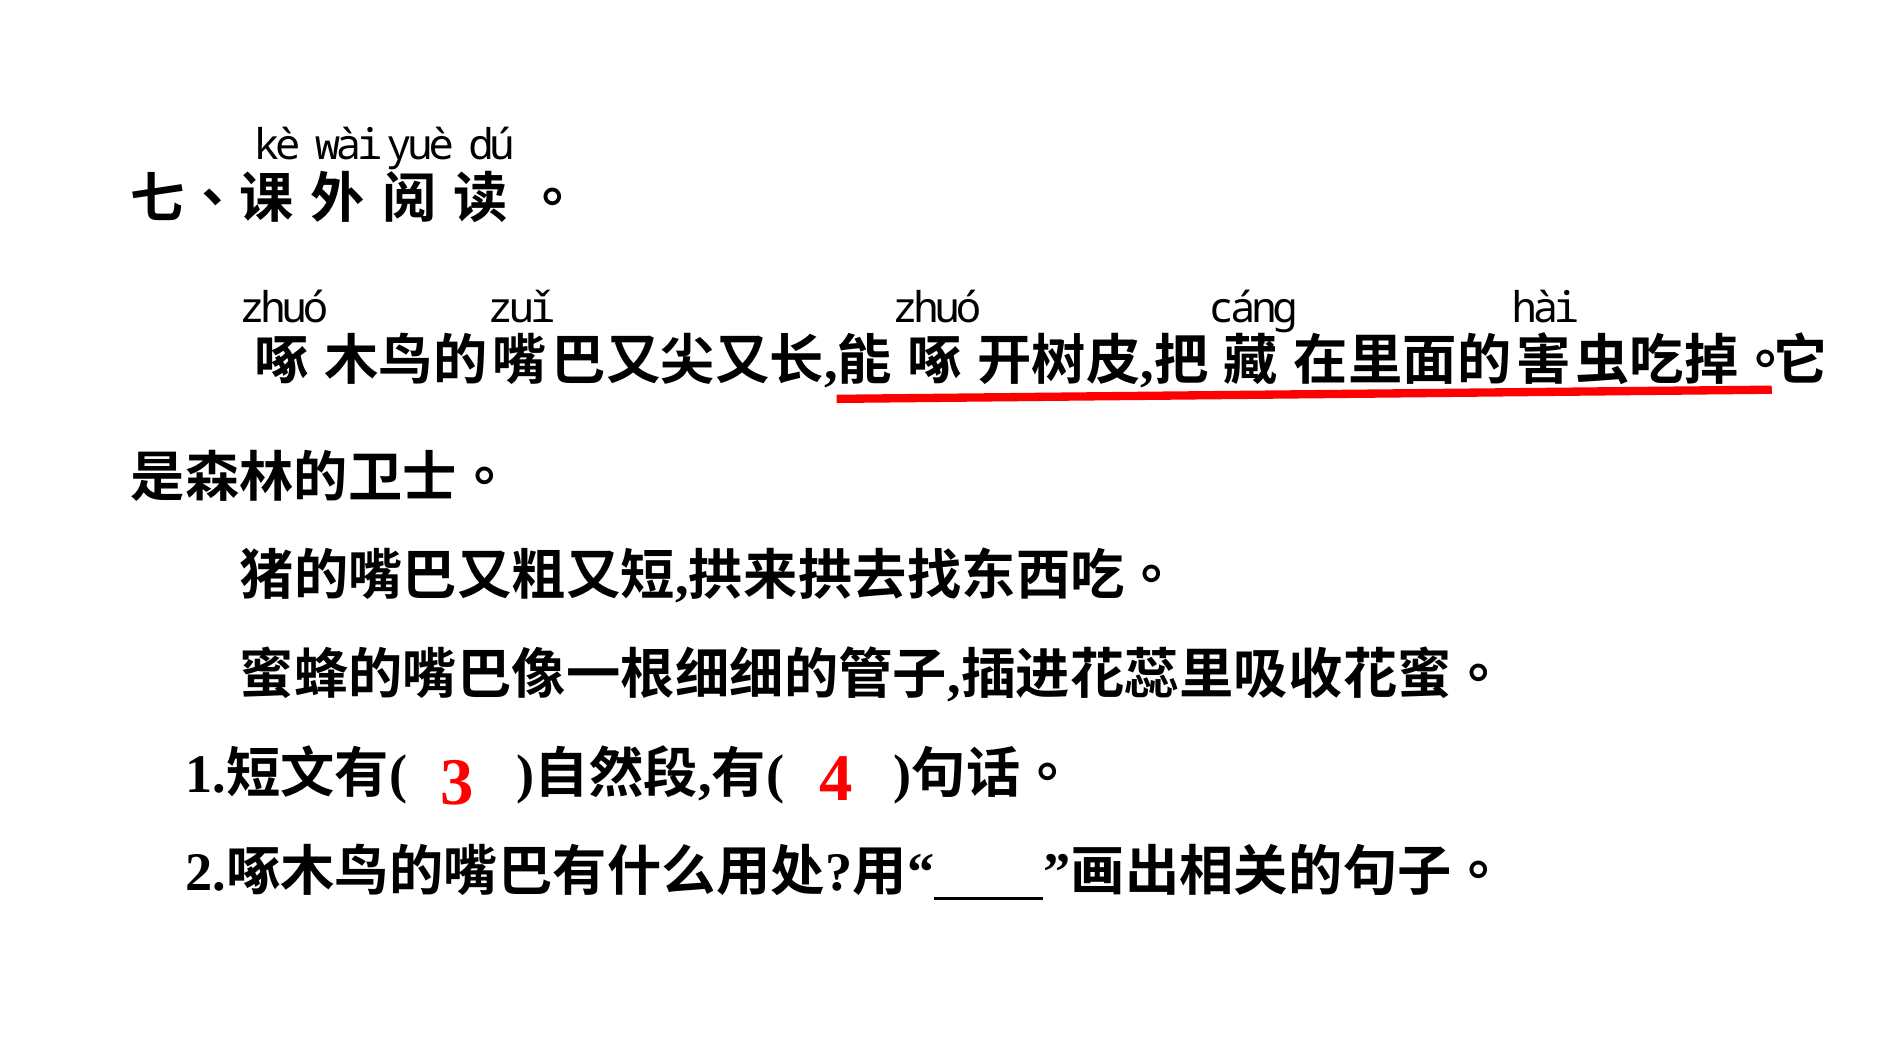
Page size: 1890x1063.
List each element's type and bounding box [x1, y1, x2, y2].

text_box [836, 389, 1772, 400]
text_box [130, 116, 1829, 937]
